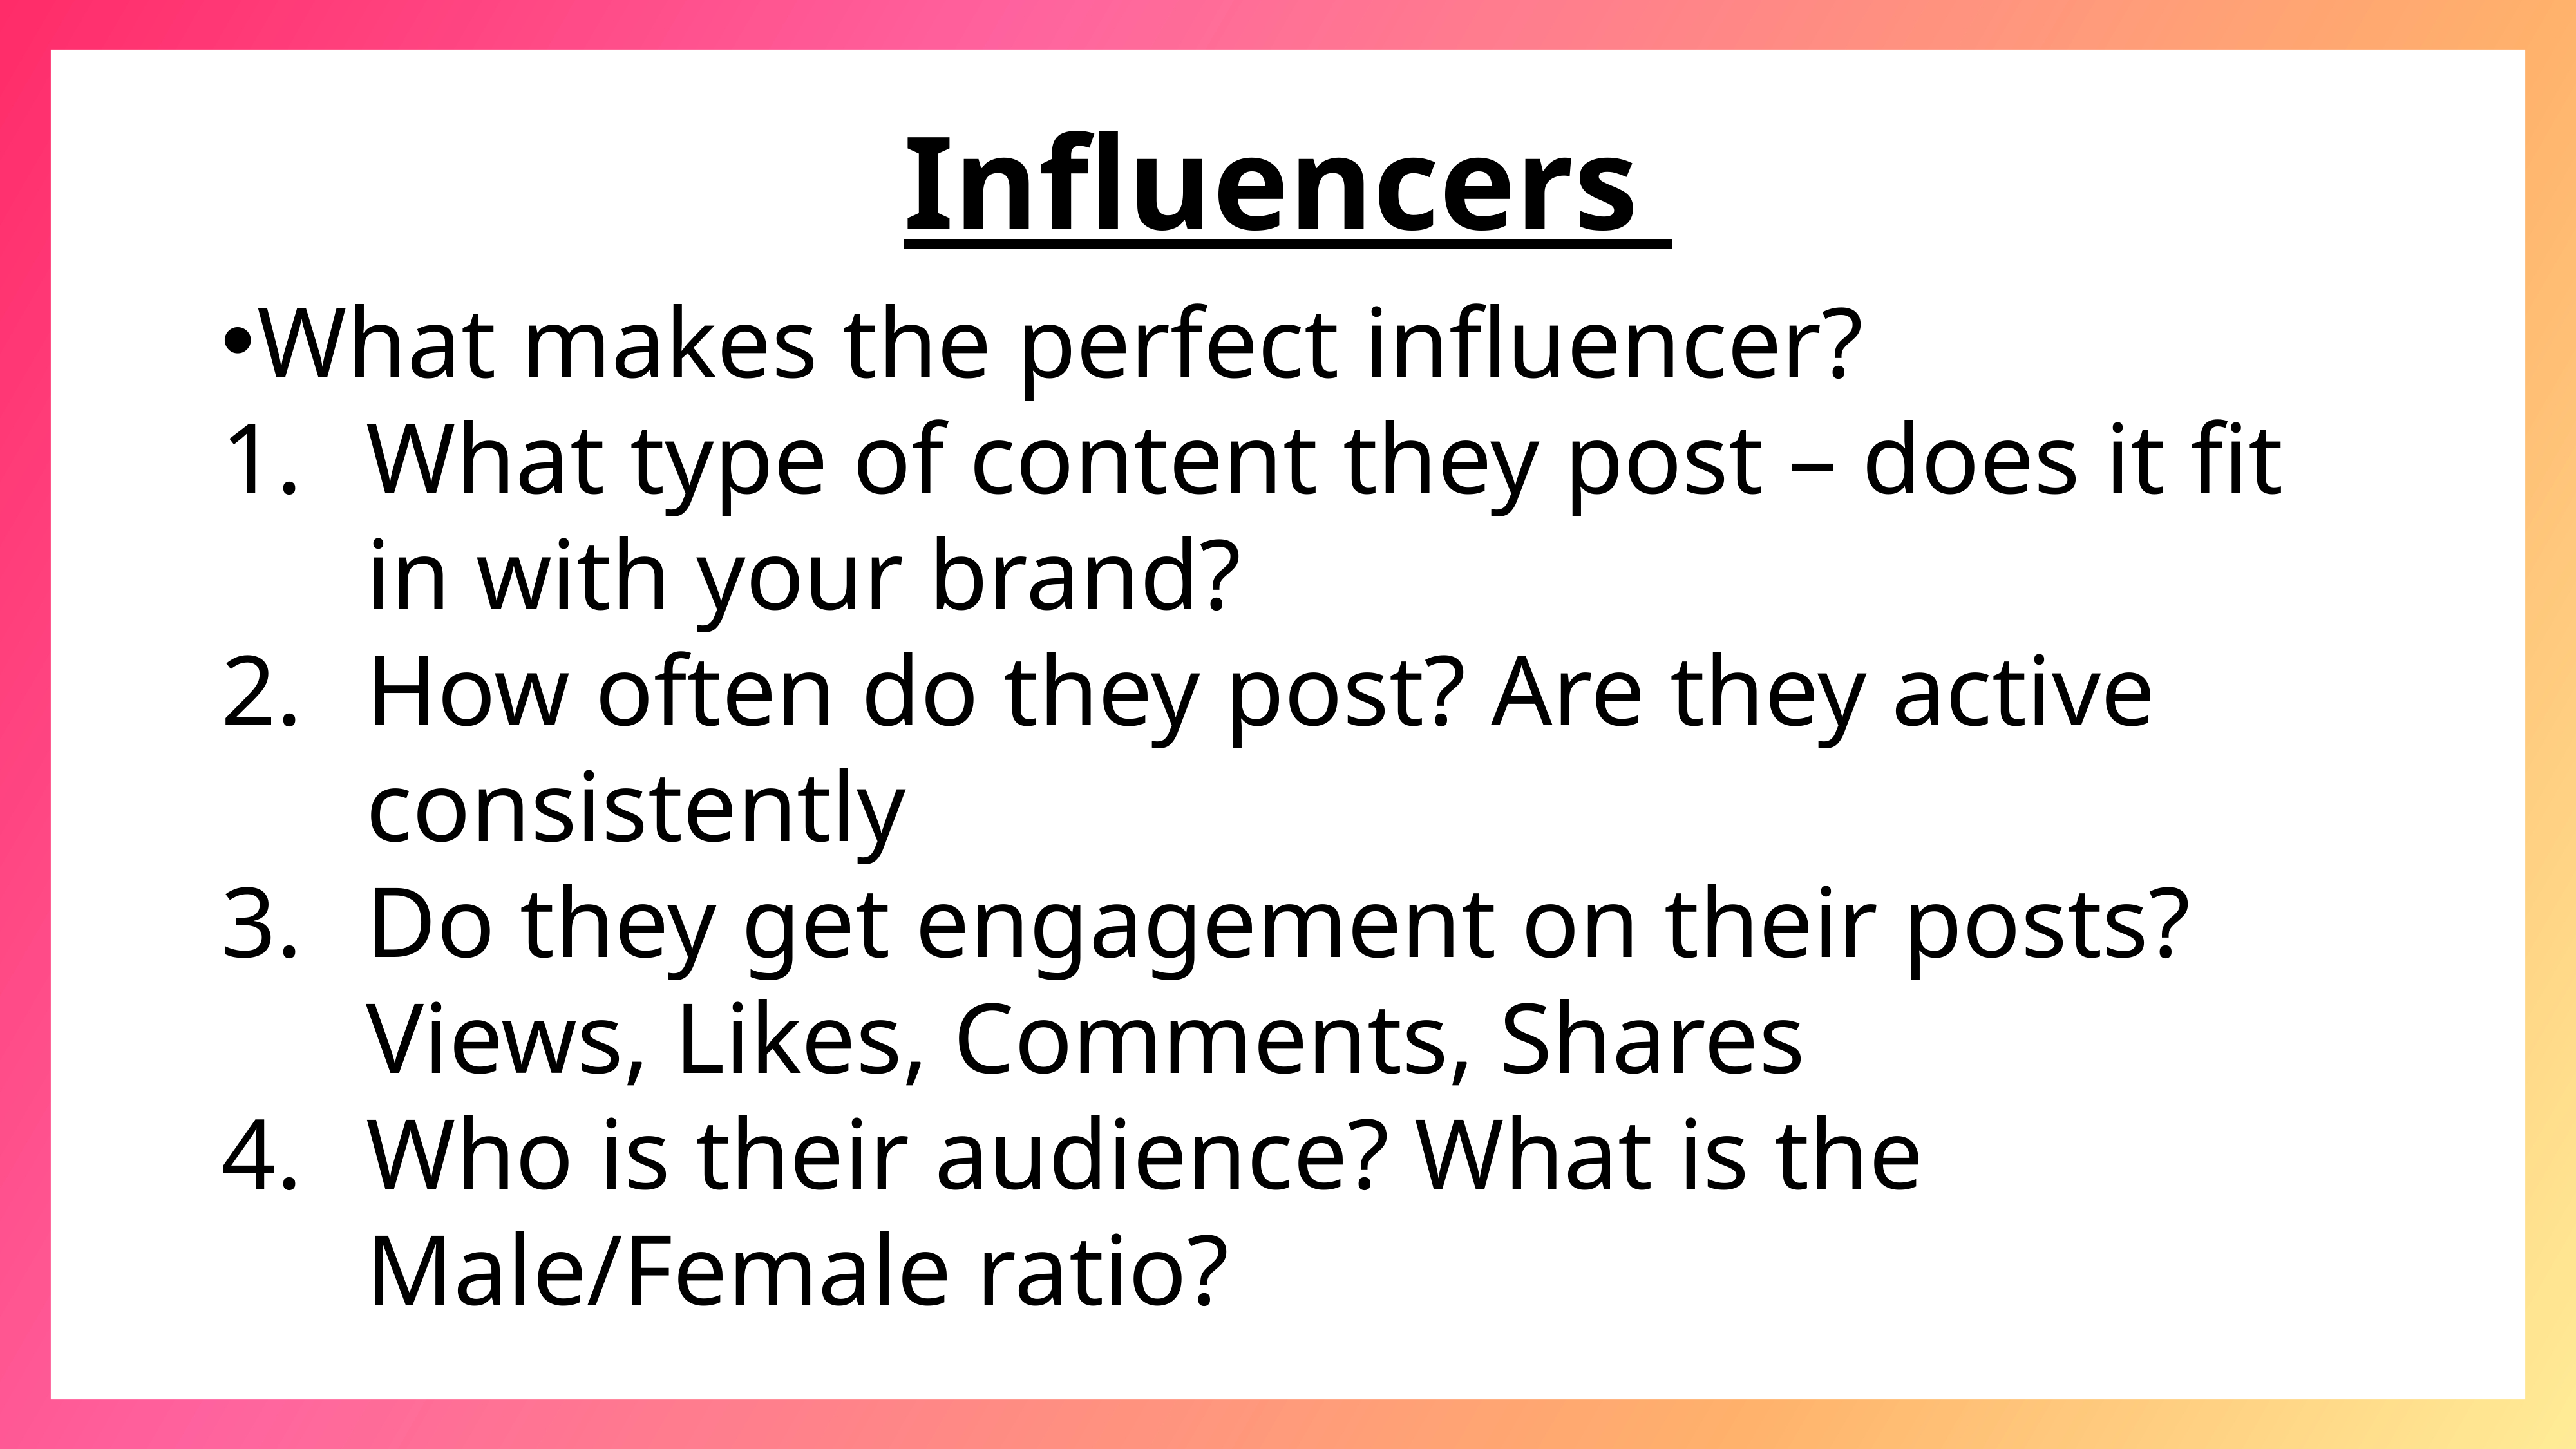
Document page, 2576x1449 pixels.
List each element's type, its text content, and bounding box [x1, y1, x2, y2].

text_box Influencers [168, 95, 2408, 261]
picture [0, 0, 2576, 1449]
text_box What makes the perfect influencer? What type of content they post – does it fit in with your brand? How often do they post? Are they active consistently Do they get engagement on their posts? Views, Likes, Comments, Shares Who is their audience? What is the Male/Female ratio? [216, 275, 2293, 1449]
